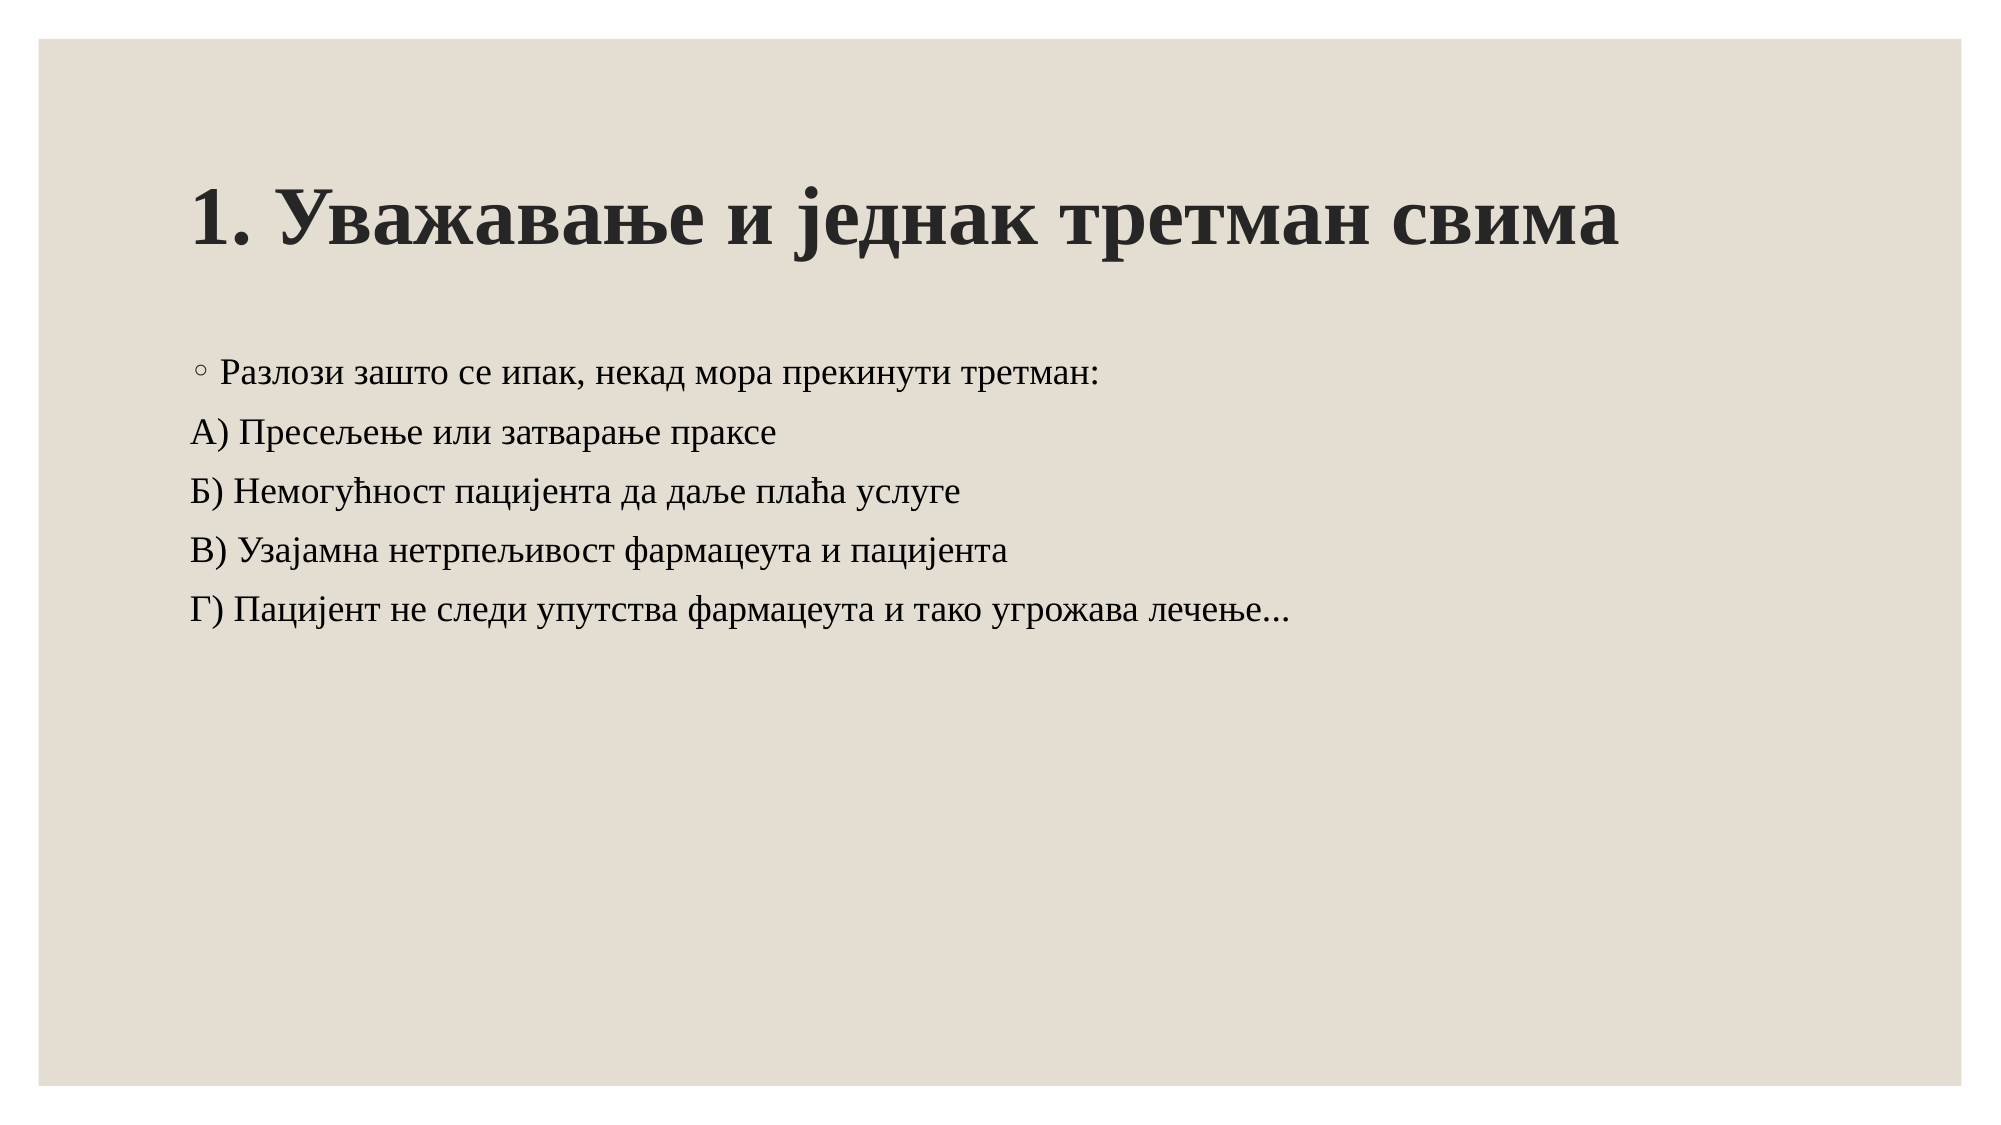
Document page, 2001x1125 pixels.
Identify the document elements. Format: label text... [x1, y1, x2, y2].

title 1. Уважавање и једнак третман свима [174, 105, 1825, 331]
list Разлози зашто се ипак, некад мора прекинути третман: А) Пресељење или затварање праксе Б) Немогућност пацијента да даље плаћа услуге В) Узајамна нетрпељивост фармацеута и пацијента Г) Пацијент не следи упутства фармацеута и тако угрожава лечење... [174, 345, 1825, 990]
